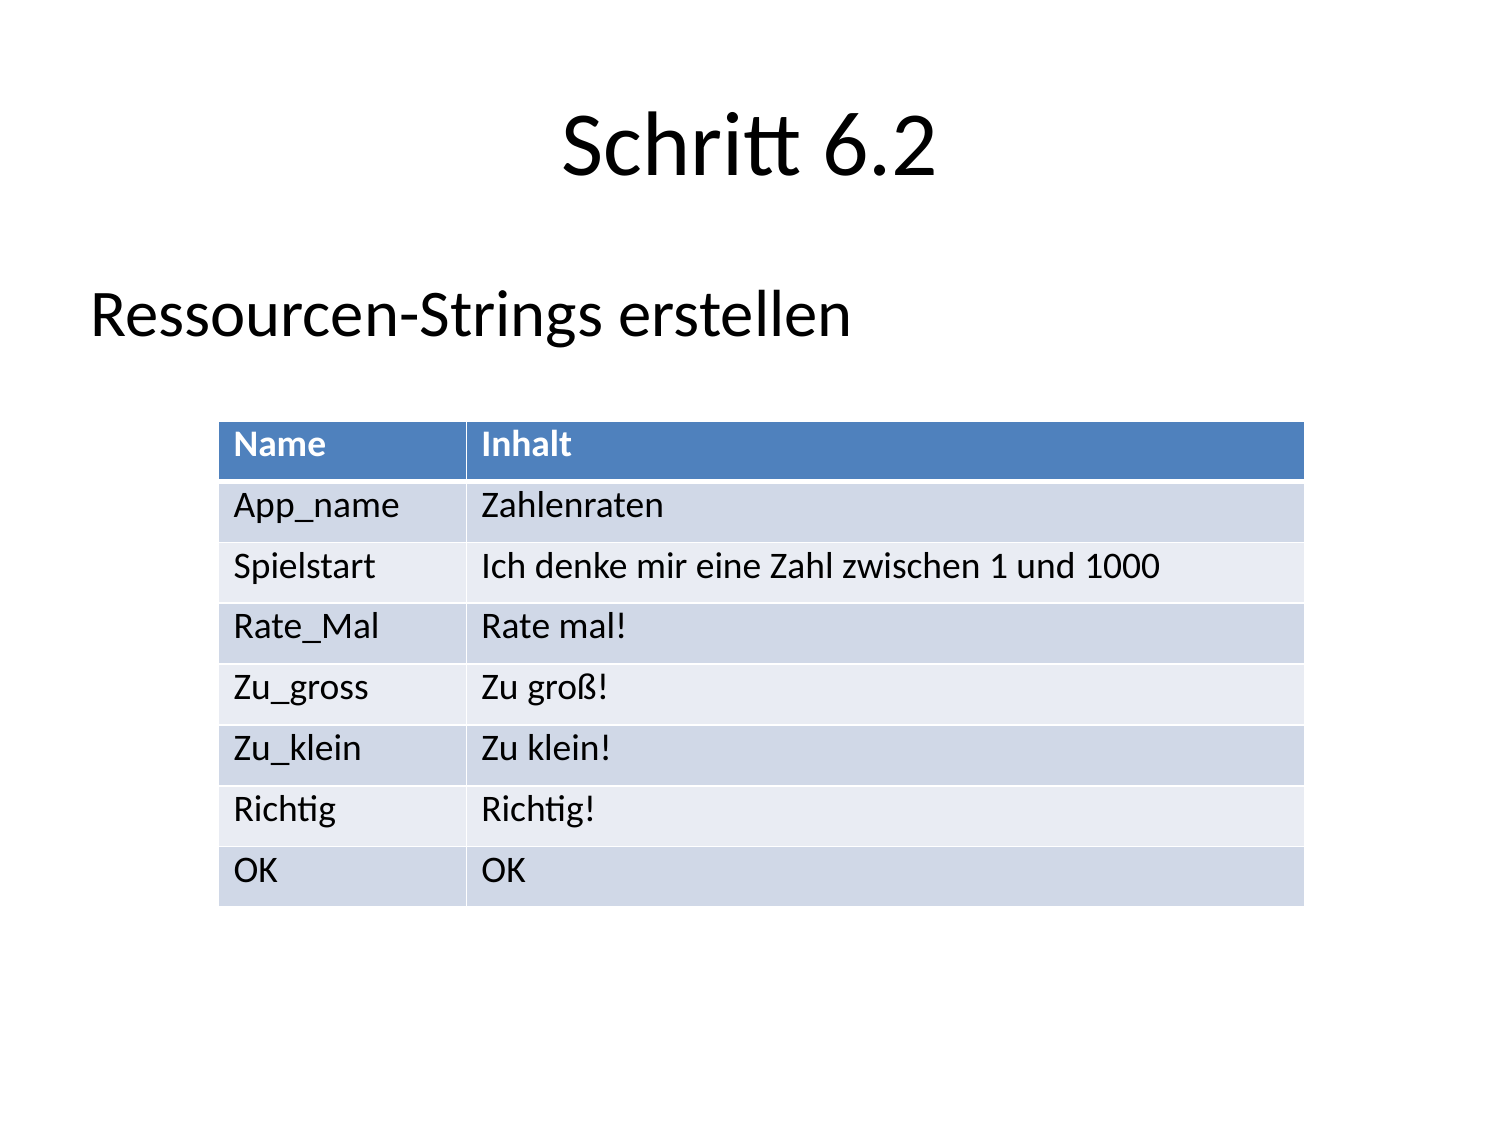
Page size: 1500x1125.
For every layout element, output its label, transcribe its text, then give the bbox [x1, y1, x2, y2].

table_header Name [219, 422, 466, 479]
table_cell Zu_klein [219, 726, 466, 785]
table_cell Zu klein! [467, 726, 1304, 785]
table_cell Rate_Mal [219, 604, 466, 663]
table_cell OK [467, 847, 1304, 906]
table_cell Ich denke mir eine Zahl zwischen 1 und 1000 [467, 543, 1304, 602]
list Ressourcen-Strings erstellen [75, 262, 1425, 1005]
table_cell App_name [219, 484, 466, 542]
table_cell OK [219, 847, 466, 906]
table_cell Zu groß! [467, 665, 1304, 724]
table_header Inhalt [467, 422, 1304, 479]
title Schritt 6.2 [75, 45, 1425, 233]
table_cell Richtig [219, 787, 466, 846]
table_cell Zu_gross [219, 665, 466, 724]
table_cell Zahlenraten [467, 484, 1304, 542]
table_cell Rate mal! [467, 604, 1304, 663]
table_cell Richtig! [467, 787, 1304, 846]
table_cell Spielstart [219, 543, 466, 602]
